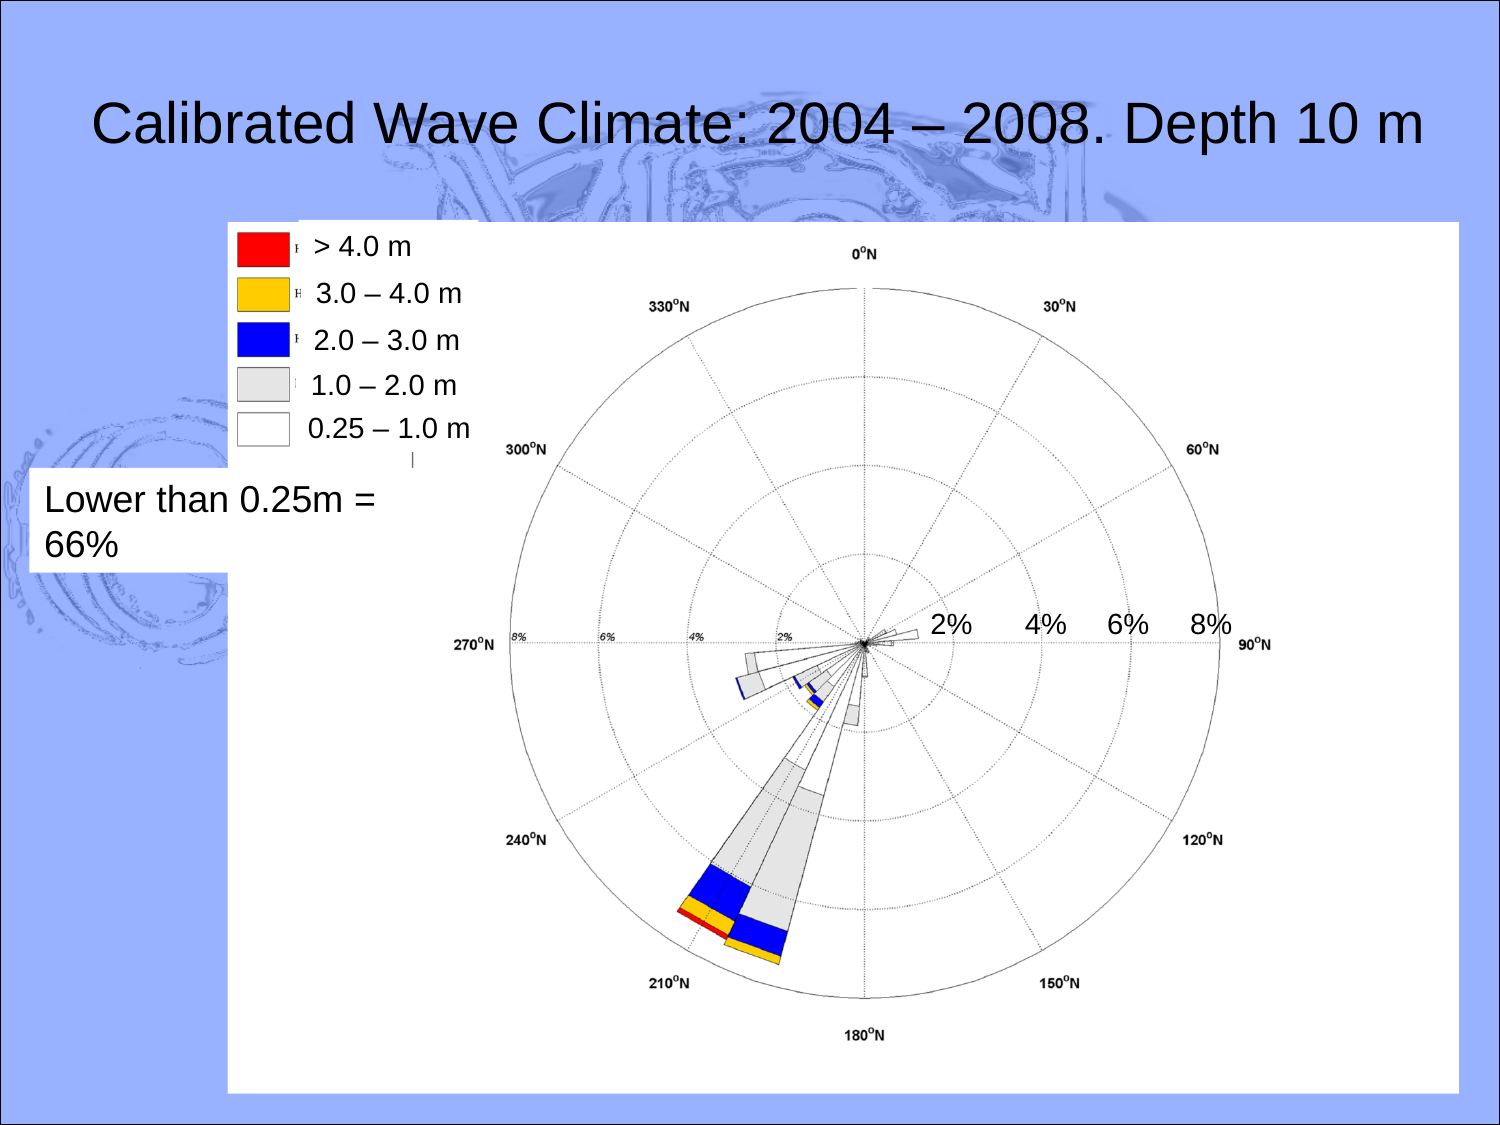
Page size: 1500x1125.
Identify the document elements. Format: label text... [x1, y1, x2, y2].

text_box [0, 0, 1500, 1125]
text_box Lower than 0.25m = 66% [29, 467, 222, 573]
text_box Calibrated Wave Climate: 2004 – 2008. Depth 10 m [76, 78, 1447, 163]
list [227, 222, 1460, 1095]
